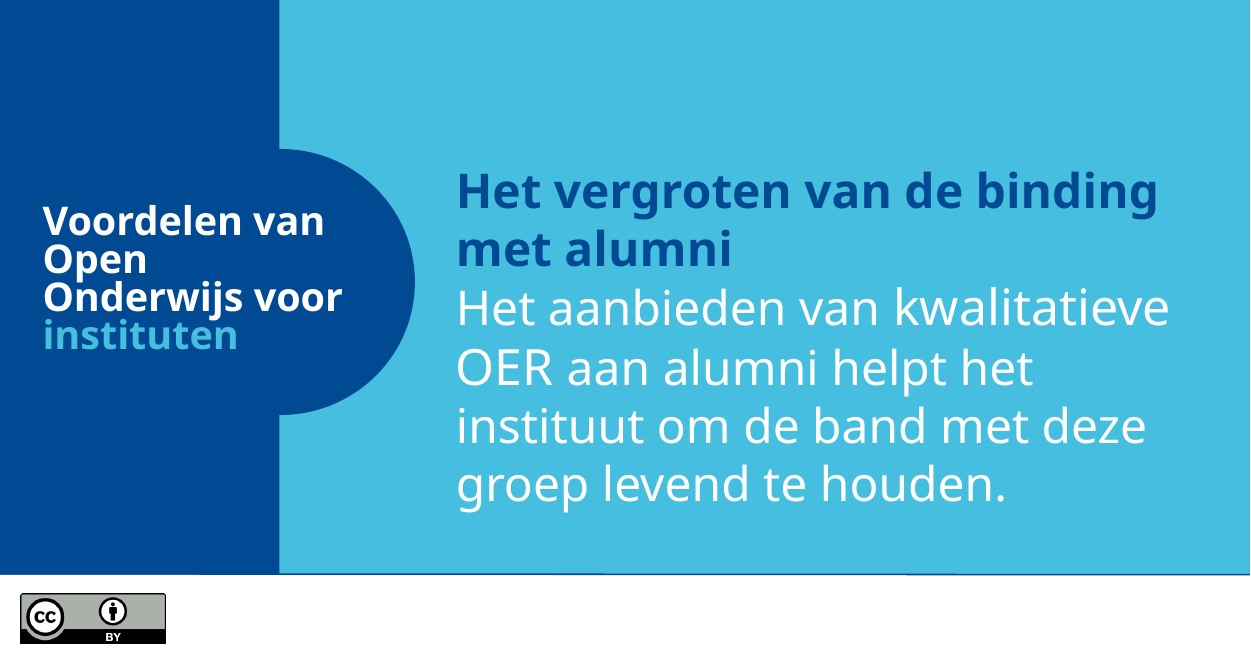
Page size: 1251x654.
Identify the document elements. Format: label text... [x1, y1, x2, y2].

text_box [181, 372, 380, 416]
text_box Het vergroten van de binding met alumni Het aanbieden van kwalitatieve OER aan alumni helpt het instituut om de band met deze groep levend te houden. [440, 145, 1191, 526]
text_box [0, 582, 1250, 654]
text_box Voordelen van Open Onderwijs voor instituten [27, 190, 382, 372]
text_box [382, 194, 415, 370]
text_box [0, 0, 280, 573]
text_box [183, 148, 378, 190]
picture [20, 592, 166, 645]
